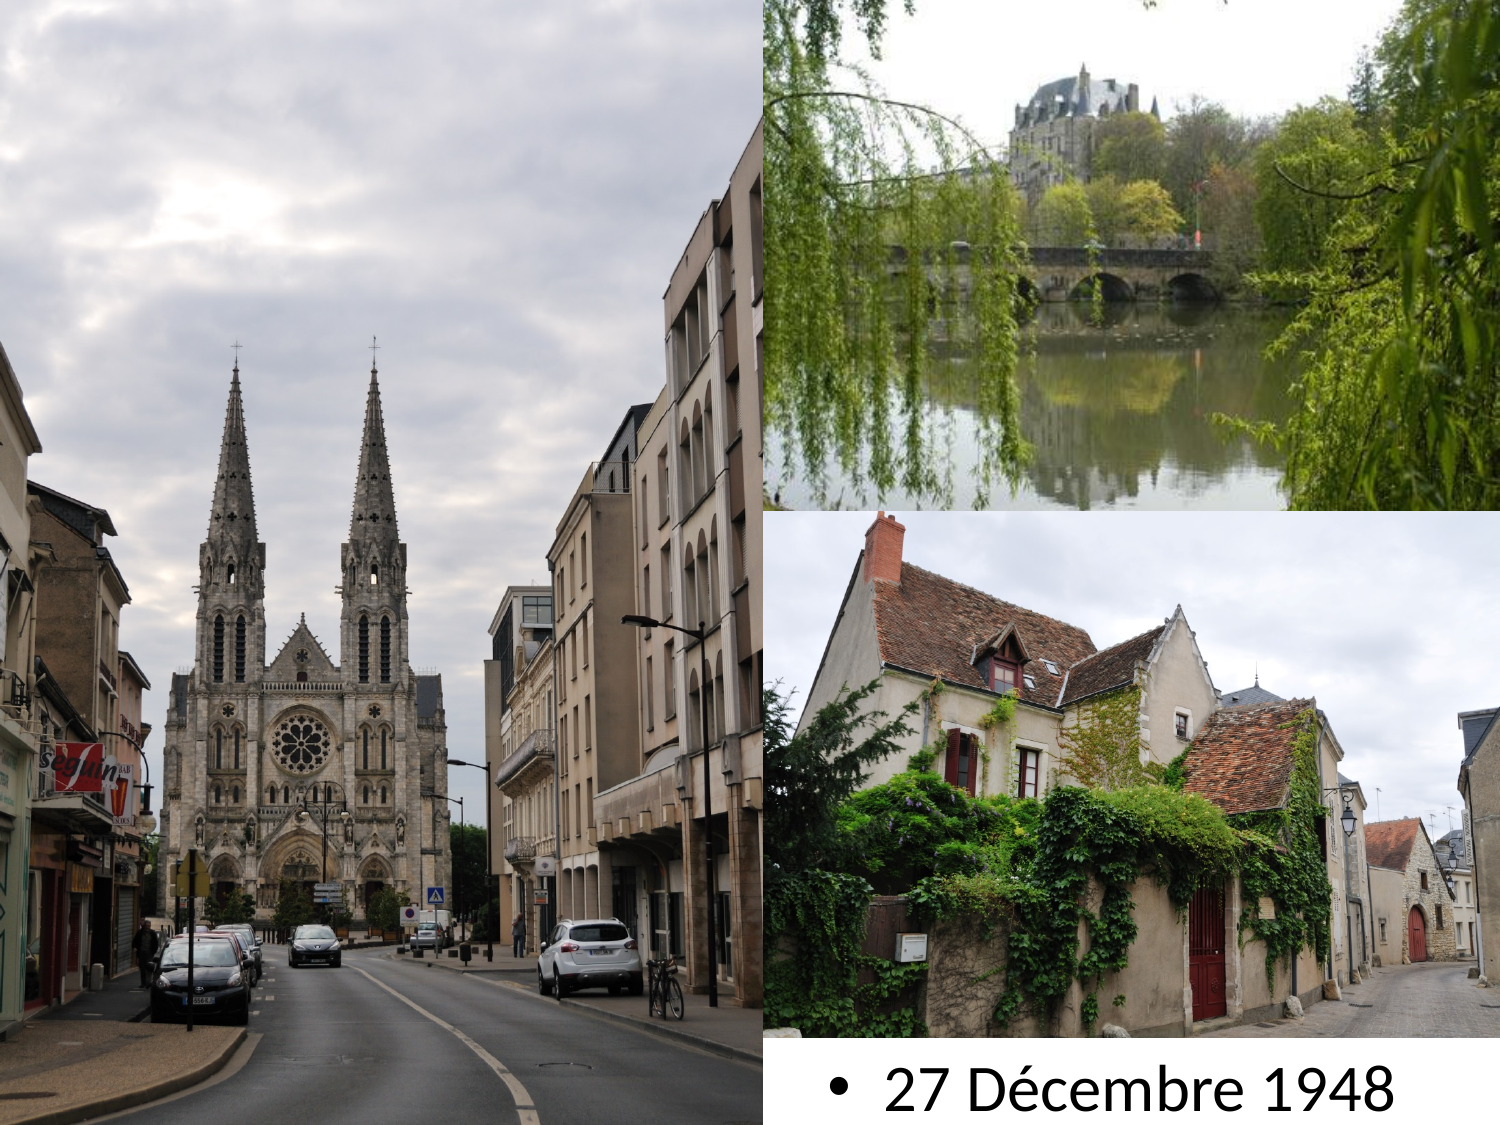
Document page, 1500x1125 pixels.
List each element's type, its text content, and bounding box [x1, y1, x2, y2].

picture [0, 0, 1500, 1125]
list 27 Décembre 1948 [812, 1046, 1488, 1125]
